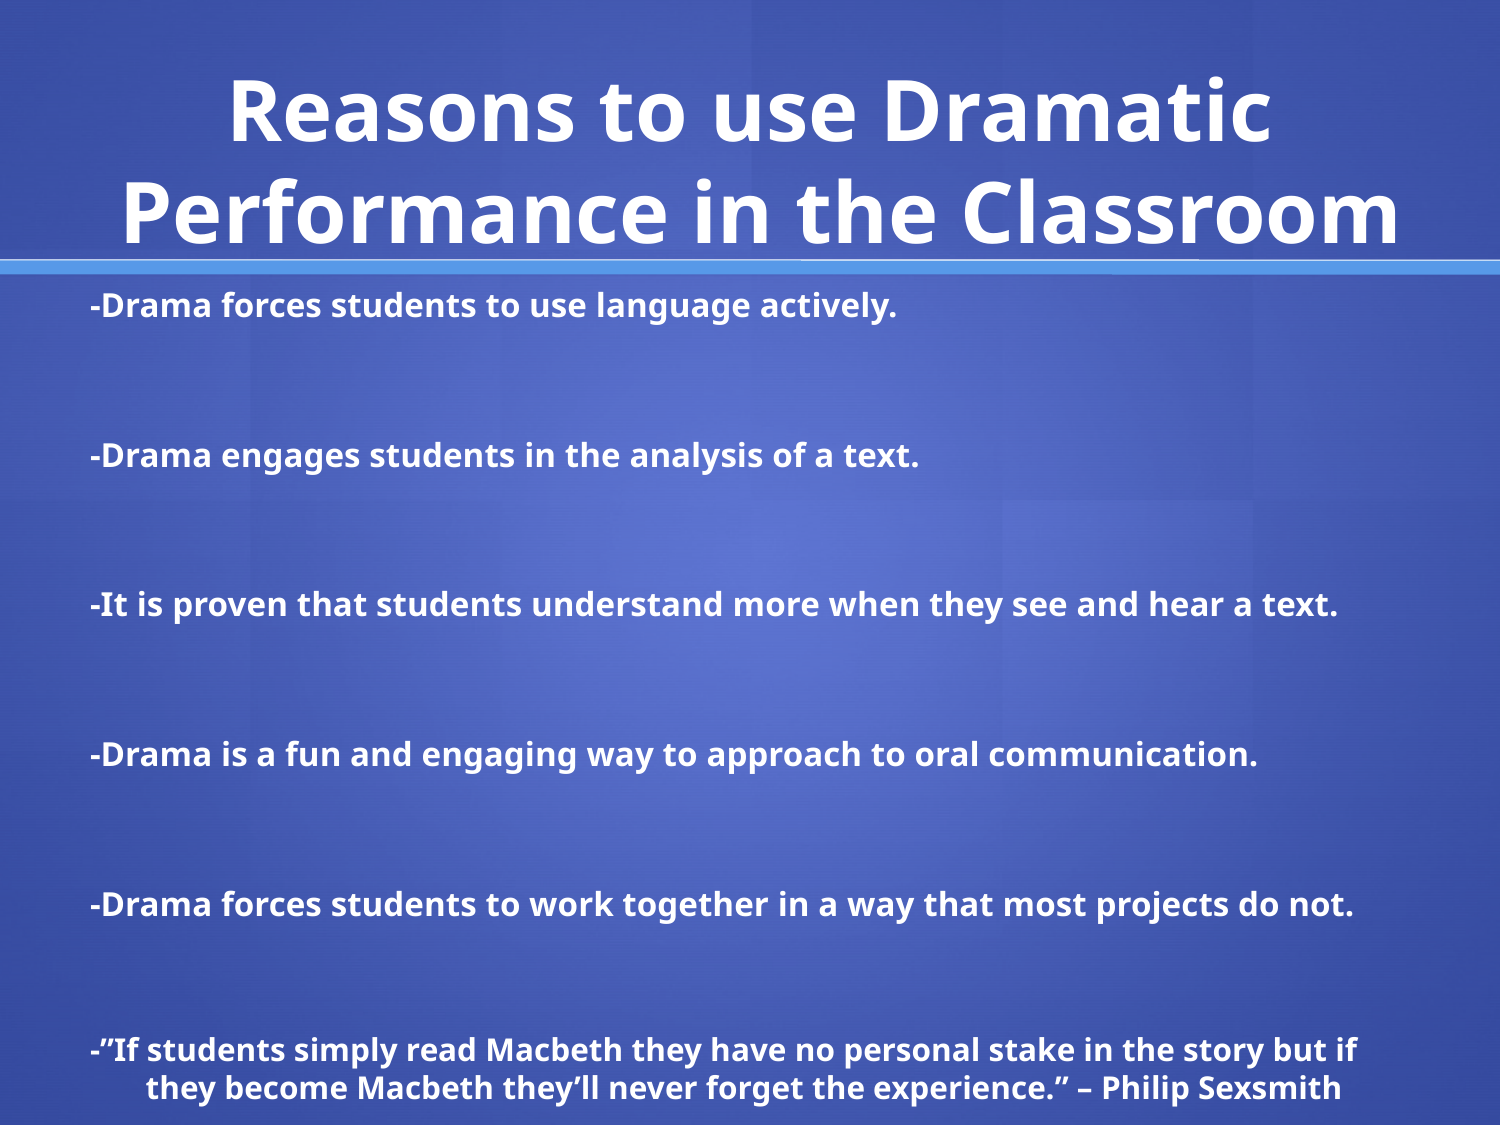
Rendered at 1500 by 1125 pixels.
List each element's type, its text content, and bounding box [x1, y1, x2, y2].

title Reasons to use Dramatic Performance in the Classroom [75, 0, 1425, 277]
list -Drama forces students to use language actively. -Drama engages students in the analysis of a text. -It is proven that students understand more when they see and hear a text. -Drama is a fun and engaging way to approach to oral communication. -Drama forces students to work together in a way that most projects do not. -”If students simply read Macbeth they have no personal stake in the story but if they become Macbeth they’ll never forget the experience.” – Philip Sexsmith [75, 277, 1425, 1118]
